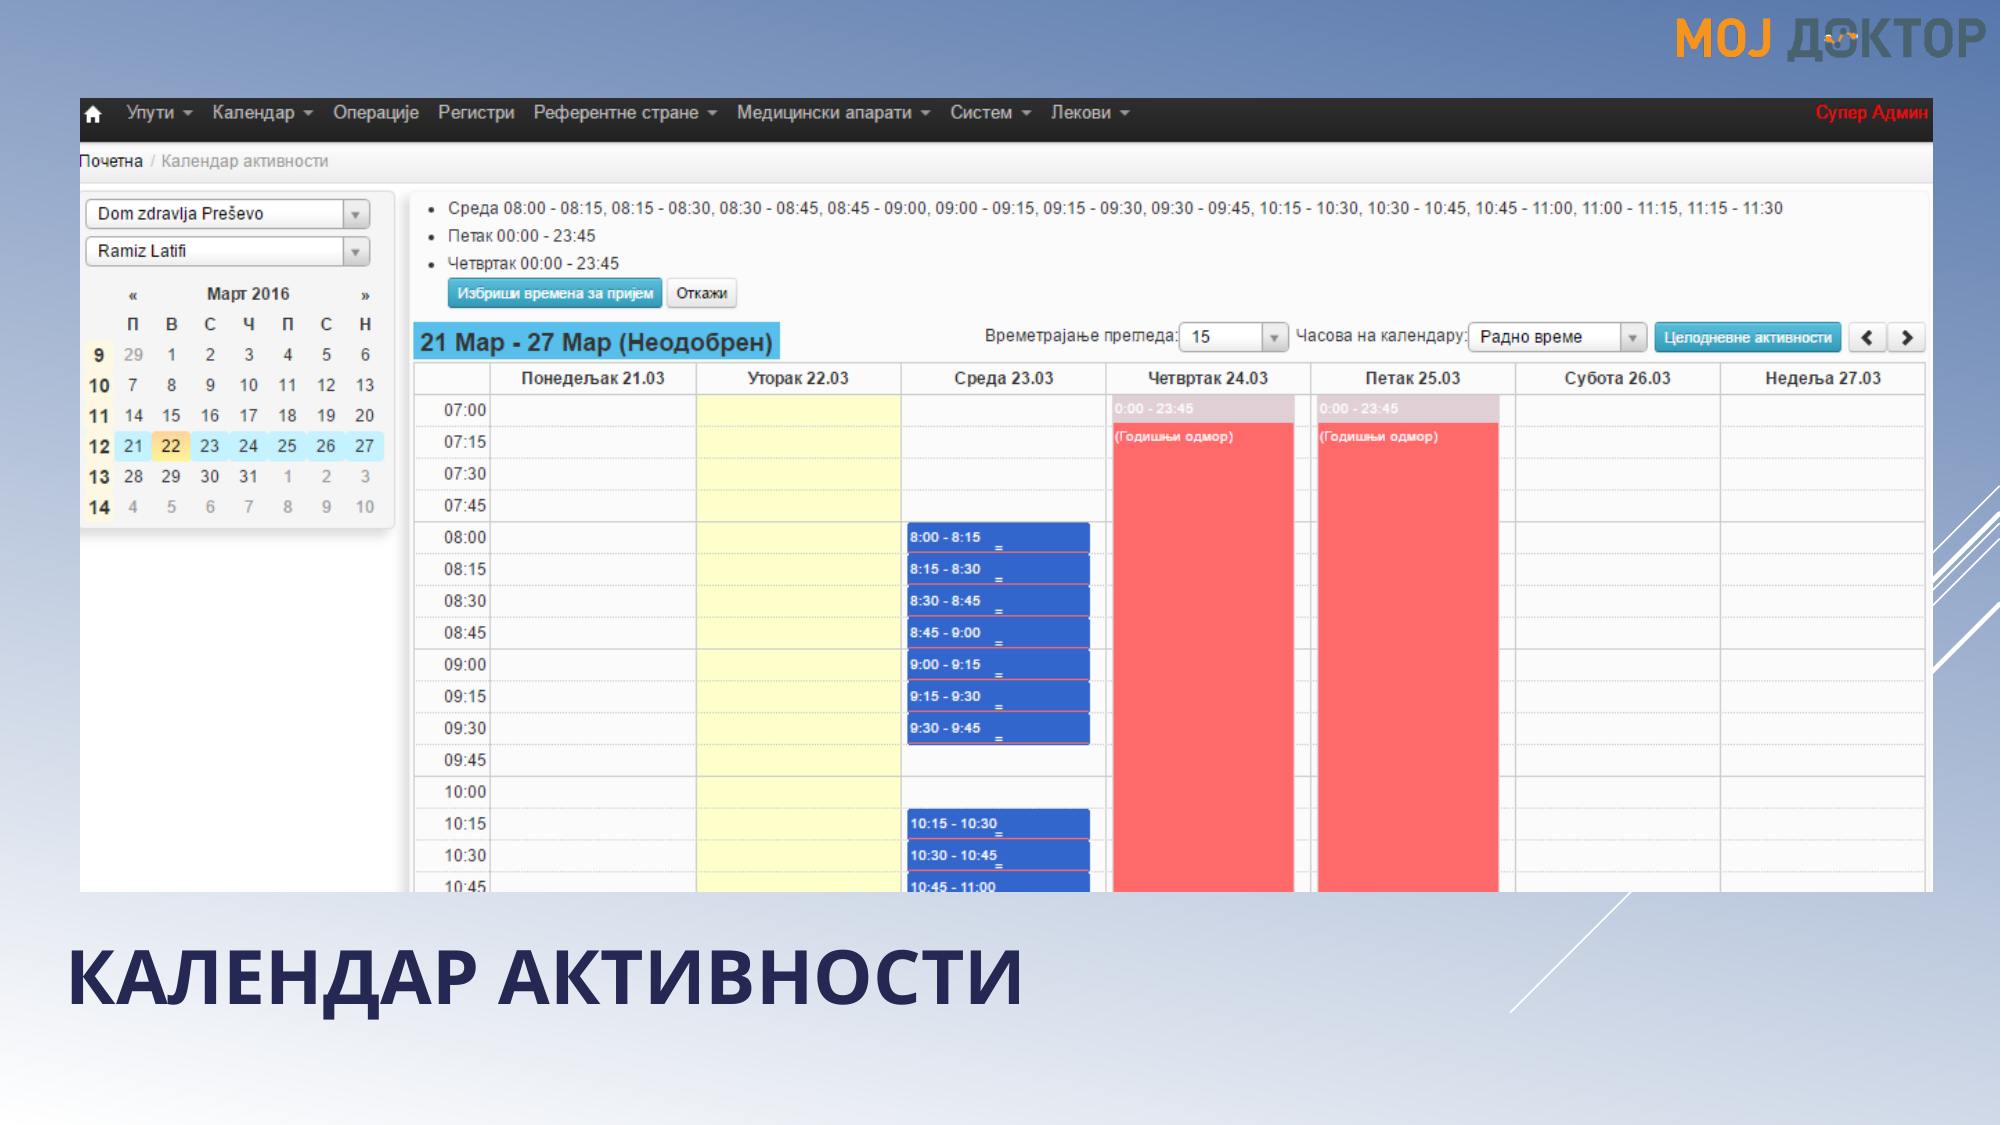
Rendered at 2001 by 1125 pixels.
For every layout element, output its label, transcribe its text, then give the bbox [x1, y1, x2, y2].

text_box Календар активности [50, 922, 1462, 1080]
picture [1656, 0, 2000, 78]
picture [80, 97, 1933, 893]
